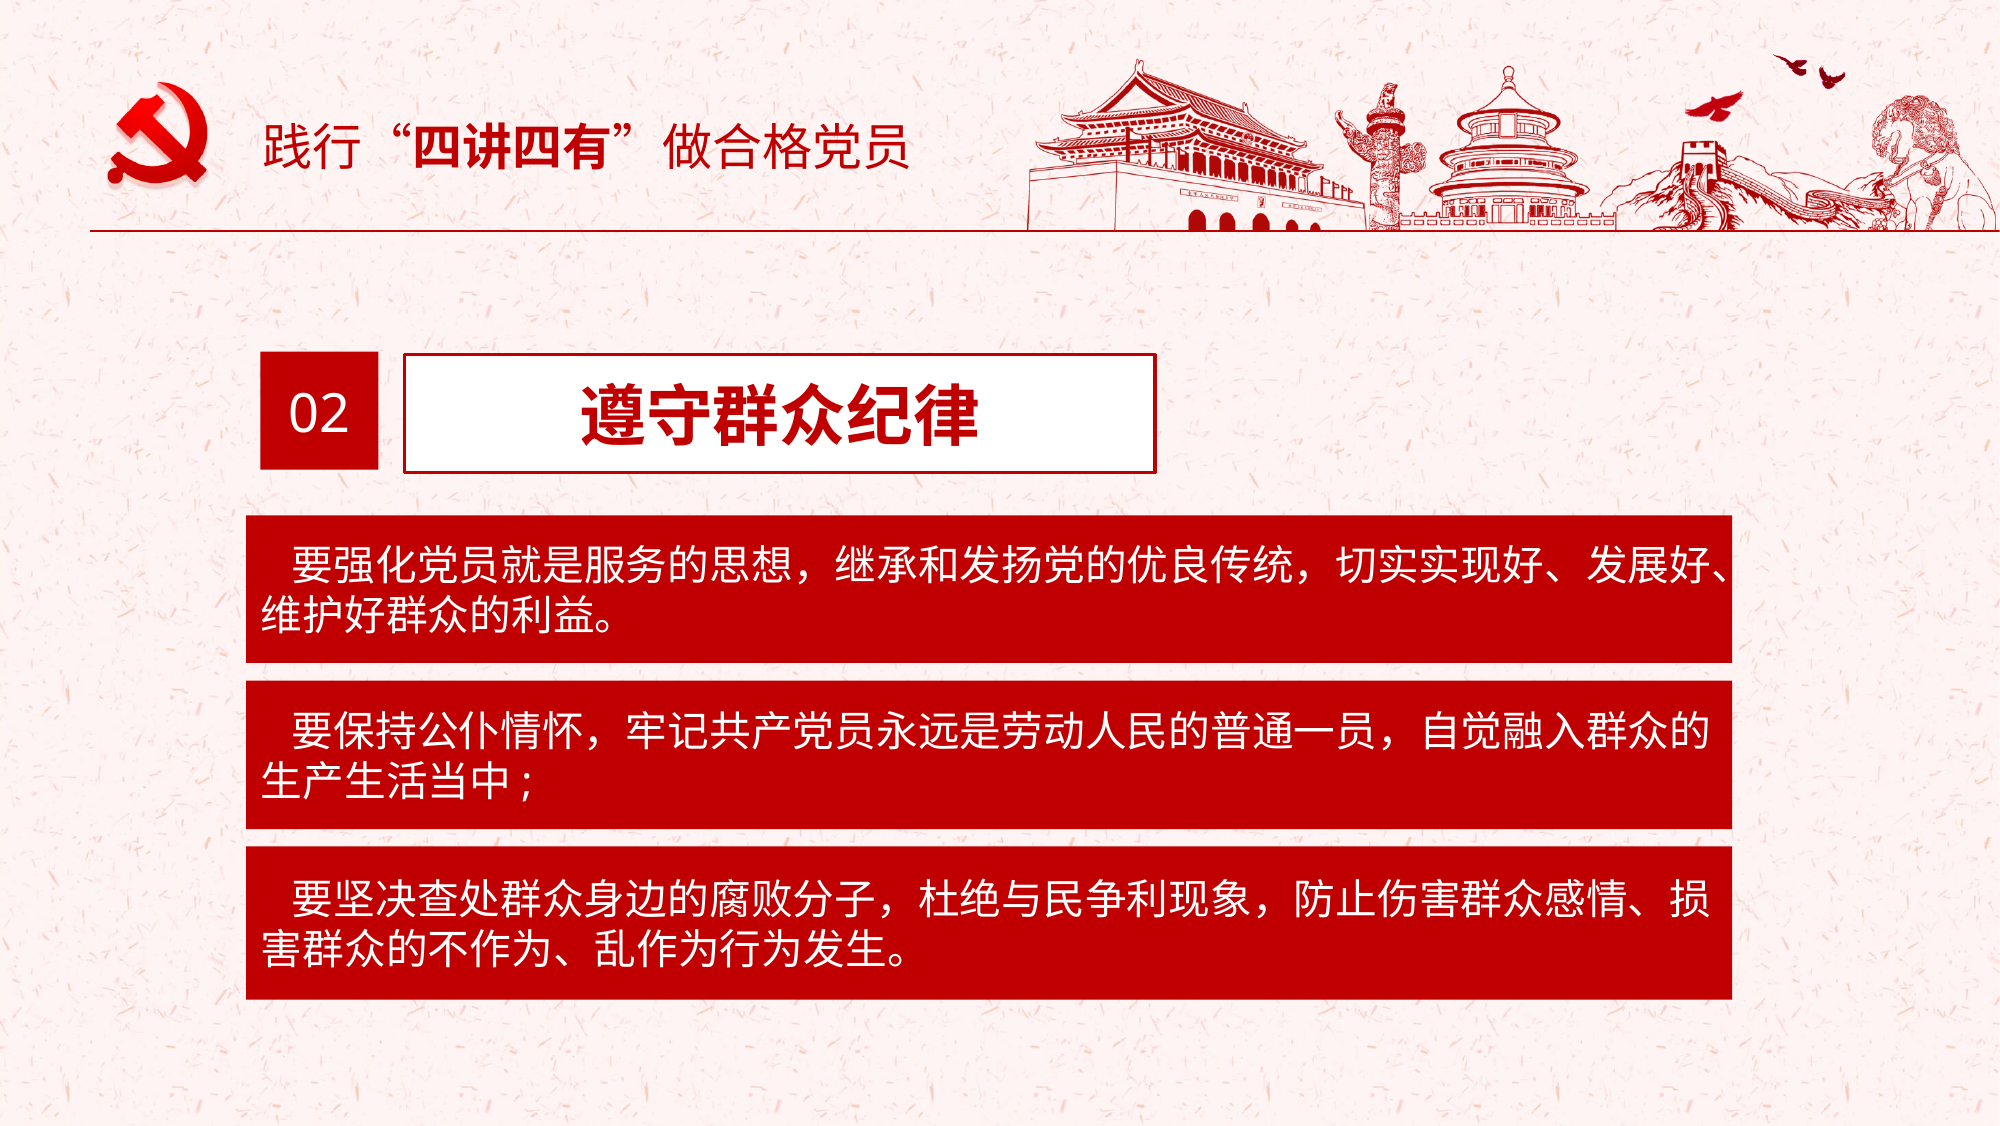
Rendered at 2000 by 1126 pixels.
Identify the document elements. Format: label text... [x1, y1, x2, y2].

text_box 要强化党员就是服务的思想，继承和发扬党的优良传统，切实实现好、发展好、维护好群众的利益。 [244, 513, 1734, 665]
list 践行“四讲四有”做合格党员 [247, 78, 1035, 173]
text_box 要坚决查处群众身边的腐败分子，杜绝与民争利现象，防止伤害群众感情、损害群众的不作为、乱作为行为发生。 [244, 844, 1734, 1002]
text_box 要保持公仆情怀，牢记共产党员永远是劳动人民的普通一员，自觉融入群众的生产生活当中; [244, 679, 1734, 831]
picture [0, 0, 2000, 1126]
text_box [260, 351, 379, 470]
text_box 遵守群众纪律 [402, 353, 1157, 475]
